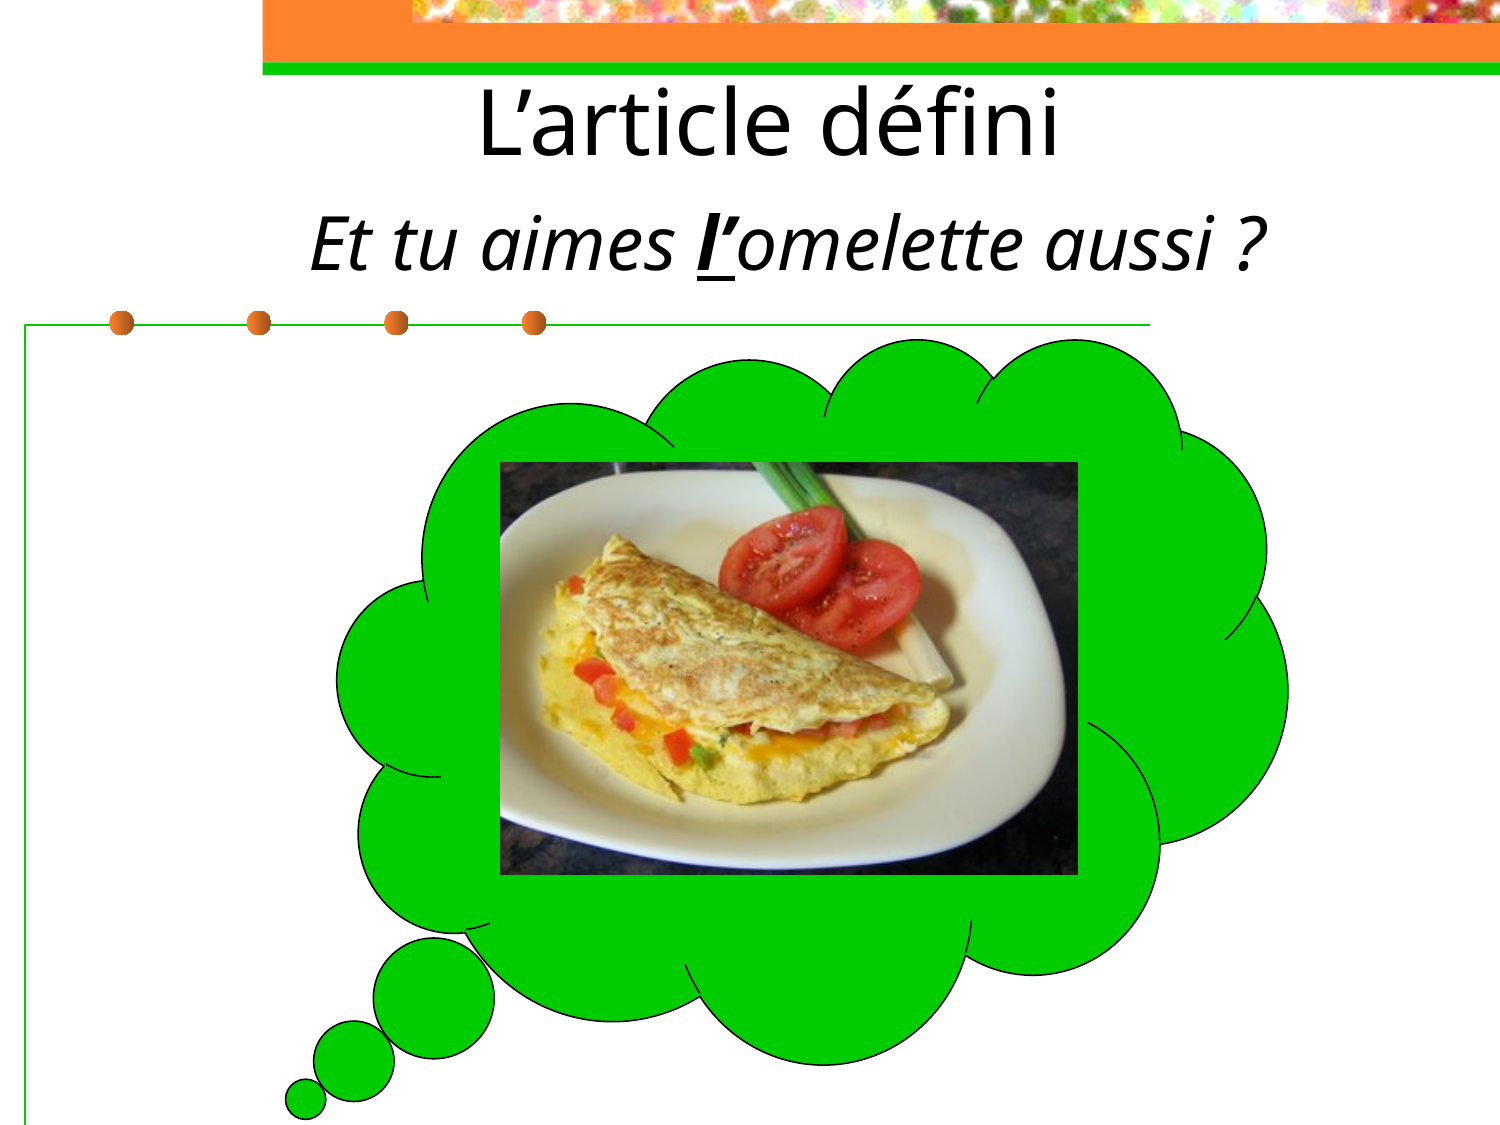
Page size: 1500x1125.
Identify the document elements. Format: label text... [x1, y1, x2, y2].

picture [412, 0, 1500, 23]
picture [499, 462, 1079, 876]
list Et tu aimes l’omelette aussi ? [150, 187, 1425, 300]
title L’article défini [100, 37, 1438, 200]
text_box [285, 339, 1288, 1120]
